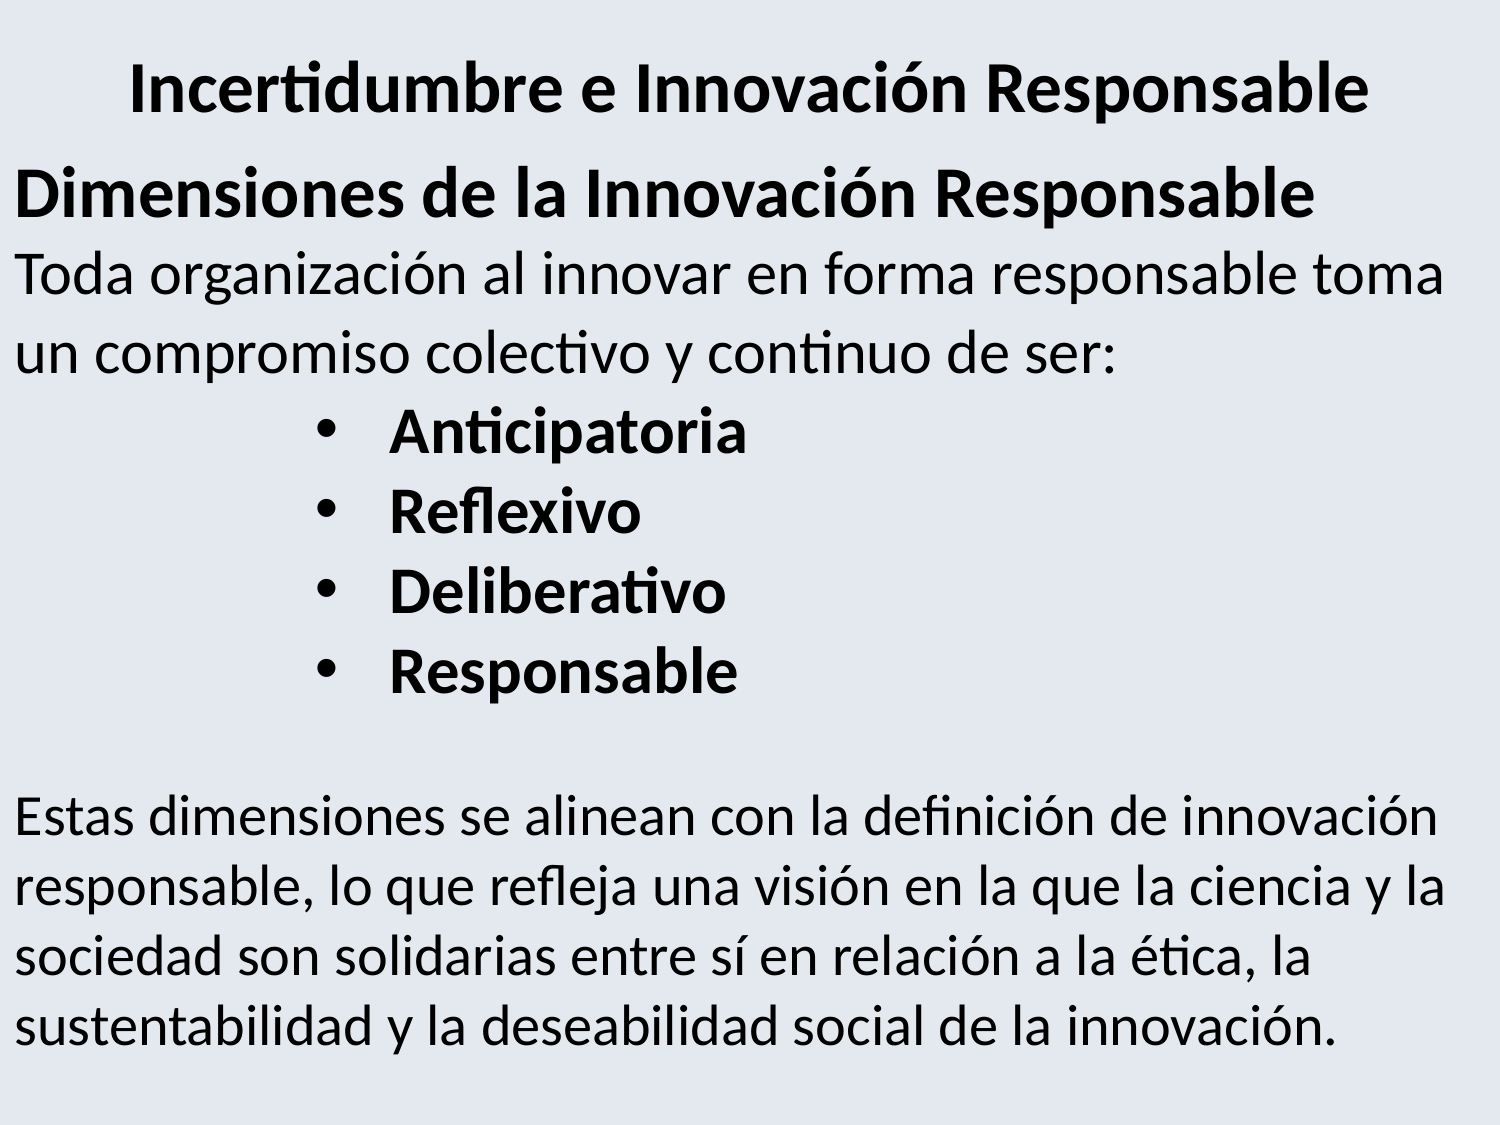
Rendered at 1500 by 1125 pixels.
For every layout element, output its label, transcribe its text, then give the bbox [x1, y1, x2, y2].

text_box Dimensiones de la Innovación Responsable Toda organización al innovar en forma responsable toma un compromiso colectivo y continuo de ser: Anticipatoria Reflexivo Deliberativo Responsable Estas dimensiones se alinean con la definición de innovación responsable, lo que refleja una visión en la que la ciencia y la sociedad son solidarias entre sí en relación a la ética, la sustentabilidad y la deseabilidad social de la innovación. [0, 137, 1471, 1125]
title Incertidumbre e Innovación Responsable [0, 4, 1500, 161]
